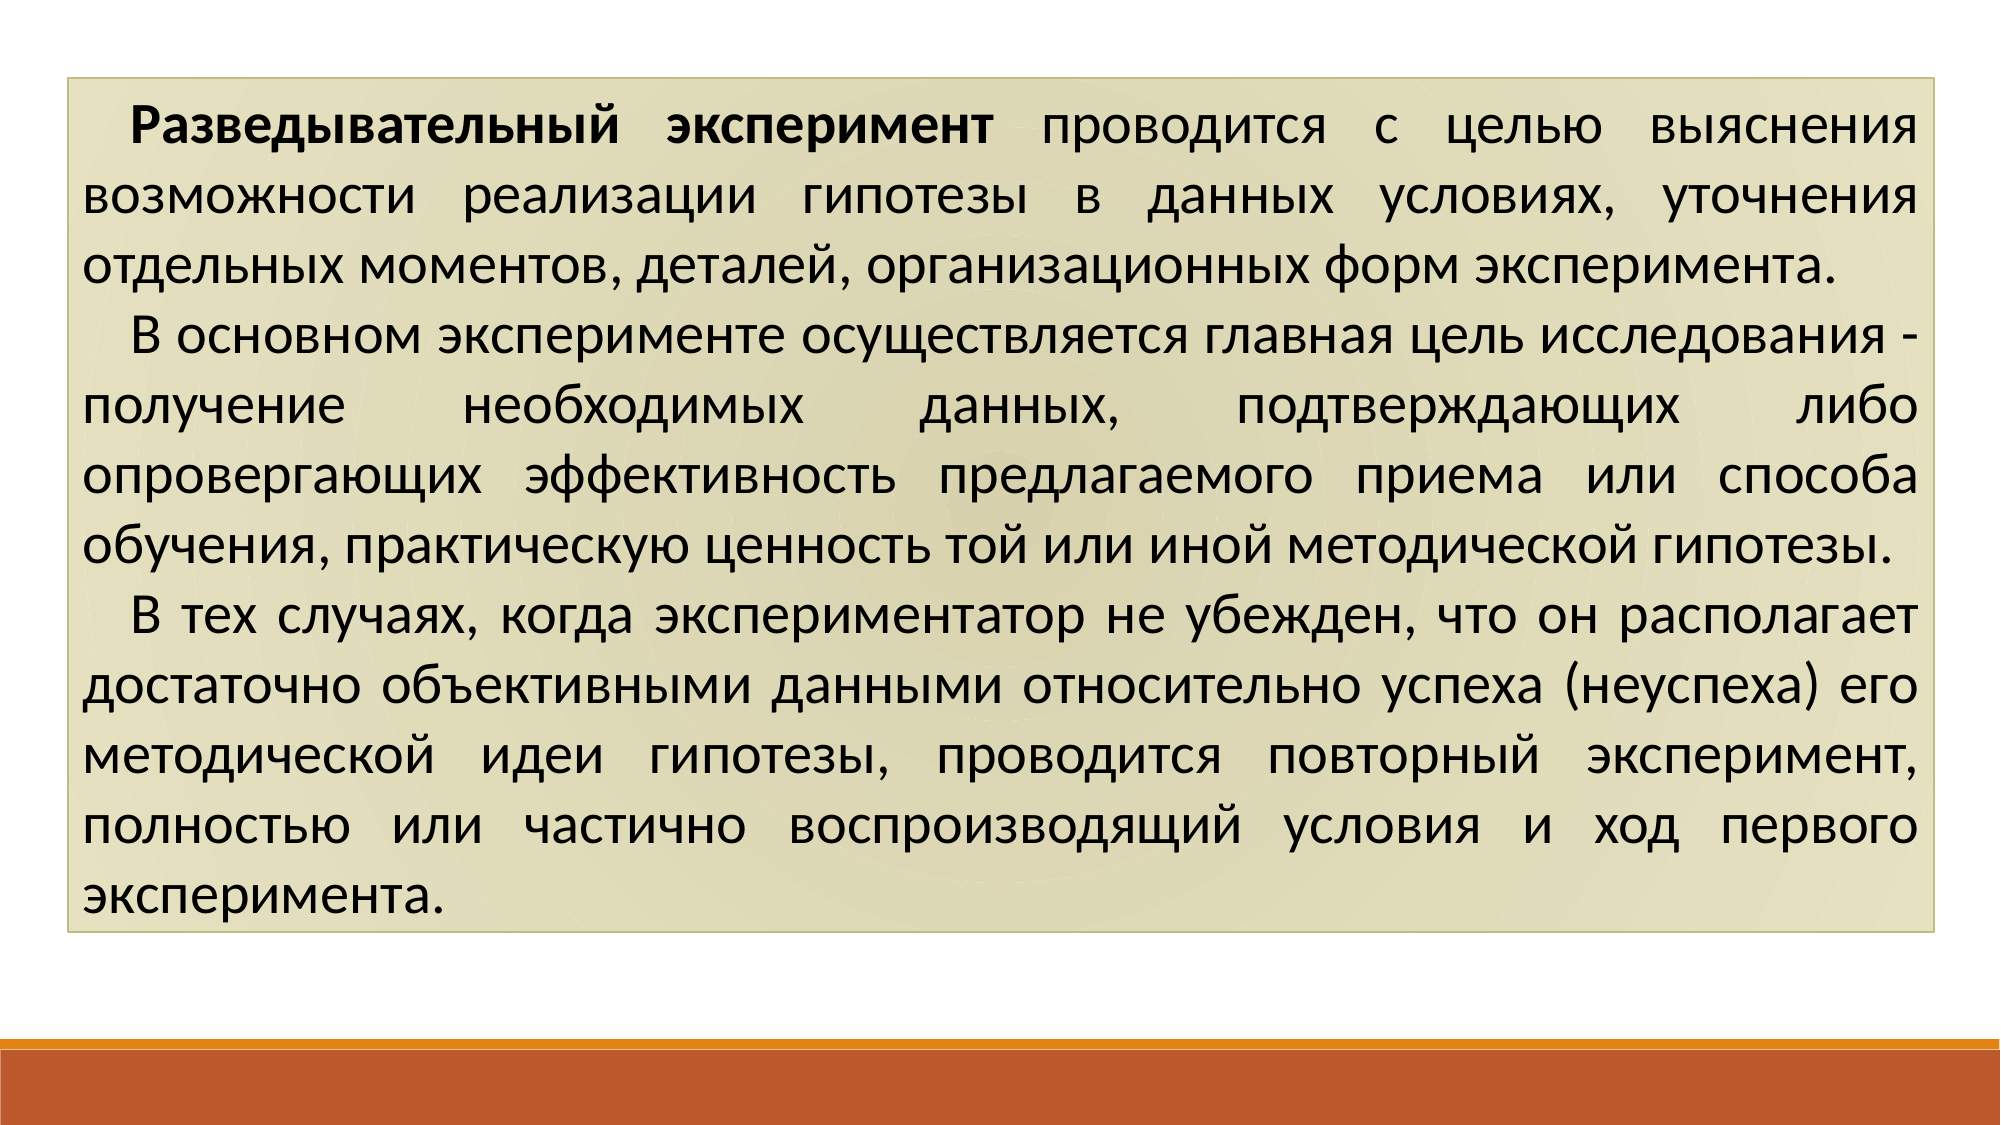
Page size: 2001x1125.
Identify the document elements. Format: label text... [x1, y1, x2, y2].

text_box Разведывательный эксперимент проводится с целью выяснения возможности реализации гипотезы в данных условиях, уточнения отдельных моментов, деталей, организационных форм эксперимента. В основном эксперименте осуществляется главная цель исследования - получение необходимых данных, подтверждающих либо опровергающих эффективность предлагаемого приема или способа обучения, практическую ценность той или иной методической гипотезы. В тех случаях, когда экспериментатор не убежден, что он располагает достаточно объективными данными относительно успеха (неуспеха) его методической идеи гипотезы, проводится повторный эксперимент, полностью или частично воспроизводящий условия и ход первого эксперимента. [67, 77, 1935, 933]
